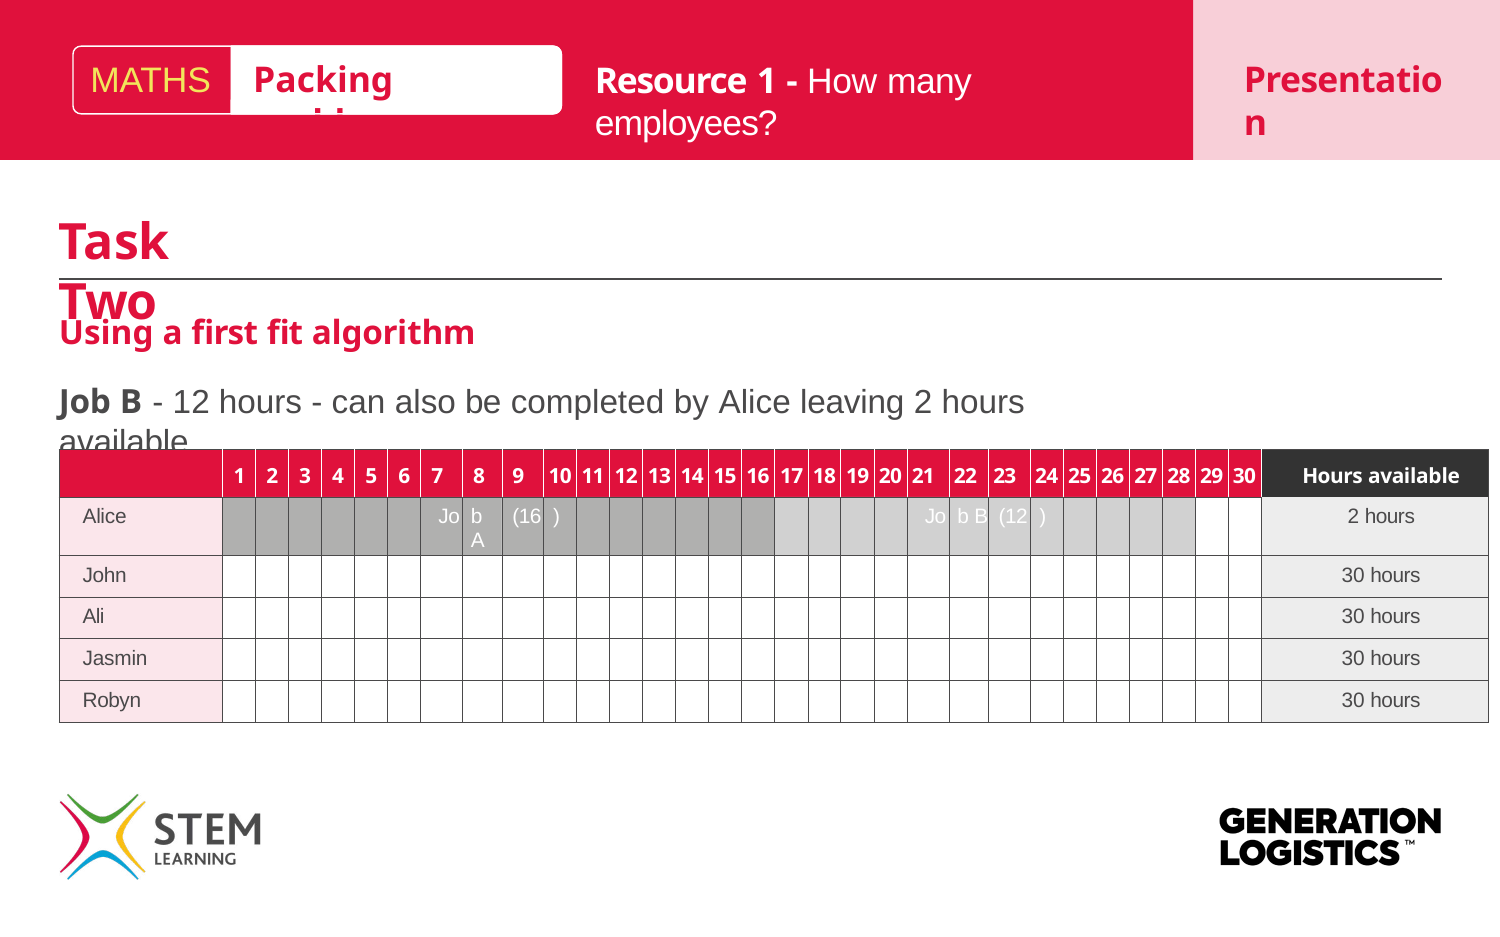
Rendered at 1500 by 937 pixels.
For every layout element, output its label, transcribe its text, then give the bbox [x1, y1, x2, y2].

table_cell [1064, 598, 1096, 638]
table_cell [875, 598, 907, 638]
table_cell [875, 556, 907, 597]
table_cell [421, 639, 462, 680]
table_cell [875, 681, 907, 722]
table_header 18 [809, 450, 840, 497]
table_cell [1163, 681, 1195, 722]
table_header 1 [223, 450, 255, 497]
table_cell [841, 639, 874, 680]
table_cell [1064, 681, 1096, 722]
table_cell b B [950, 498, 988, 555]
table_cell [1097, 598, 1129, 638]
table_cell [577, 556, 609, 597]
table_cell [503, 598, 543, 638]
table_cell [841, 556, 874, 597]
table_cell [610, 498, 642, 555]
table_cell [322, 498, 354, 555]
table_header 12 [610, 450, 642, 497]
table_cell [355, 556, 387, 597]
table_cell [742, 639, 774, 680]
table_cell [742, 598, 774, 638]
table_cell [1163, 639, 1195, 680]
table_cell [709, 556, 741, 597]
table_cell [544, 639, 576, 680]
table_header 27 [1130, 450, 1162, 497]
table_cell [709, 498, 741, 555]
table_cell 30 hours [1262, 639, 1488, 680]
table_cell [775, 598, 808, 638]
table_cell [775, 556, 808, 597]
table_cell [503, 556, 543, 597]
table_cell [1031, 639, 1063, 680]
table_header 5 [355, 450, 387, 497]
table_cell [256, 556, 288, 597]
text_box Presentation [1241, 55, 1450, 143]
table_header 19 [841, 450, 874, 497]
table_cell [908, 639, 949, 680]
table_cell [775, 681, 808, 722]
table_cell [223, 498, 255, 555]
table_cell [388, 598, 420, 638]
table_cell [742, 498, 774, 555]
table_cell [503, 681, 543, 722]
table_cell [256, 639, 288, 680]
table_cell [223, 556, 255, 597]
table_header 8 [463, 450, 502, 497]
table_cell [775, 639, 808, 680]
table_cell [388, 681, 420, 722]
table_cell [355, 639, 387, 680]
table_cell b A [463, 498, 502, 555]
table_cell [841, 498, 874, 555]
table_cell [421, 681, 462, 722]
table_cell [577, 498, 609, 555]
title Resource 1 - How many employees? [592, 55, 1144, 215]
table_header 3 [289, 450, 321, 497]
text_box Packing problems [231, 111, 561, 143]
table_header 28 [1163, 450, 1195, 497]
table_cell [355, 598, 387, 638]
table_cell Jo [421, 498, 462, 555]
table_cell [1196, 681, 1228, 722]
table_header 9 [503, 450, 543, 497]
table_cell [1097, 681, 1129, 722]
table_cell [875, 639, 907, 680]
table_cell [610, 556, 642, 597]
table_cell [1097, 498, 1129, 555]
table_header 26 [1097, 450, 1129, 497]
table_cell [421, 556, 462, 597]
table_header 10 [544, 450, 576, 497]
table_cell [1064, 639, 1096, 680]
table_cell [1031, 598, 1063, 638]
table_cell [1229, 681, 1261, 722]
picture [59, 793, 261, 880]
table_cell [643, 556, 675, 597]
table_header 4 [322, 450, 354, 497]
table_cell Jo [908, 498, 949, 555]
table_cell [643, 639, 675, 680]
table_header 14 [676, 450, 708, 497]
text_box Task Two [56, 207, 272, 309]
table_cell [610, 639, 642, 680]
table_cell [610, 598, 642, 638]
table_cell [1196, 639, 1228, 680]
table_cell [950, 556, 988, 597]
table_cell 2 hours [1262, 497, 1488, 555]
table_cell [709, 639, 741, 680]
table_cell [643, 598, 675, 638]
table_cell [1130, 681, 1162, 722]
table_cell [1064, 498, 1096, 555]
table_cell [676, 639, 708, 680]
table_cell [809, 498, 840, 555]
table_cell [463, 639, 502, 680]
table_cell [1064, 556, 1096, 597]
table_cell 30 hours [1262, 681, 1488, 722]
table_cell [676, 598, 708, 638]
table_cell [950, 681, 988, 722]
table_cell [322, 681, 354, 722]
table_cell [1196, 598, 1228, 638]
table_header 6 [388, 450, 420, 497]
table_cell [223, 681, 255, 722]
table_cell [289, 681, 321, 722]
table_header 29 [1196, 450, 1228, 497]
table_cell [742, 681, 774, 722]
table_cell [989, 681, 1030, 722]
table_cell [322, 639, 354, 680]
table_cell 30 hours [1262, 598, 1488, 638]
table_cell [577, 598, 609, 638]
table_cell [544, 556, 576, 597]
table_cell Alice [60, 498, 222, 555]
text_box [72, 46, 562, 114]
table_header 25 [1064, 450, 1096, 497]
table_cell [908, 598, 949, 638]
table_cell Jasmin [60, 639, 222, 680]
table_header 13 [643, 450, 675, 497]
table_header 7 [421, 450, 462, 497]
table_header 22 [950, 450, 988, 497]
table_cell [1163, 598, 1195, 638]
table_cell [544, 598, 576, 638]
table_cell [775, 498, 808, 555]
table_cell ) [544, 498, 576, 555]
table_cell [742, 556, 774, 597]
text_box Using a first fit algorithm Job B - 12 hours - can also be completed by Alice leaving 2 hours available. [56, 309, 1156, 461]
table_cell [908, 556, 949, 597]
table_cell [950, 598, 988, 638]
table_cell [544, 681, 576, 722]
table_cell ) [1031, 498, 1063, 555]
table_cell [1229, 639, 1261, 680]
table_cell [809, 639, 840, 680]
table_cell [989, 639, 1030, 680]
table_cell 30 hours [1262, 556, 1488, 597]
table_cell John [60, 556, 222, 597]
table_cell [289, 598, 321, 638]
table_cell [355, 498, 387, 555]
table_header 23 [989, 450, 1030, 497]
table_cell [463, 598, 502, 638]
table_cell [1130, 556, 1162, 597]
table_cell [463, 556, 502, 597]
table_cell [289, 639, 321, 680]
table_cell [676, 498, 708, 555]
table_cell [1097, 556, 1129, 597]
table_cell [908, 681, 949, 722]
table_header 20 [875, 450, 907, 497]
table_header Hours available [1262, 450, 1488, 497]
table_cell [1229, 598, 1261, 638]
table_cell [809, 598, 840, 638]
table_cell [1229, 498, 1261, 555]
table_cell [289, 498, 321, 555]
table_header 16 [742, 450, 774, 497]
table_cell [1229, 556, 1261, 597]
table_header 21 [908, 450, 949, 497]
table_cell [989, 598, 1030, 638]
table_cell [1163, 556, 1195, 597]
table_cell [223, 639, 255, 680]
table_cell [289, 556, 321, 597]
table_header 11 [577, 450, 609, 497]
table_cell [1196, 556, 1228, 597]
table_header 24 [1031, 450, 1063, 497]
table_cell [643, 498, 675, 555]
table_cell (16 [503, 498, 543, 555]
table_cell [421, 598, 462, 638]
table_header 30 [1229, 450, 1261, 497]
table_cell [875, 498, 907, 555]
picture [1219, 807, 1441, 866]
table_cell [1130, 598, 1162, 638]
table_cell [841, 598, 874, 638]
table_cell [610, 681, 642, 722]
table_header 15 [709, 450, 741, 497]
table_cell [463, 681, 502, 722]
table_cell [809, 681, 840, 722]
table_cell [388, 639, 420, 680]
table_cell Robyn [60, 681, 222, 722]
table_cell [223, 598, 255, 638]
table_header 2 [256, 450, 288, 497]
table_cell [989, 556, 1030, 597]
table_cell [256, 498, 288, 555]
table_cell [1031, 556, 1063, 597]
table_cell [388, 556, 420, 597]
table_cell [676, 556, 708, 597]
table_cell [709, 598, 741, 638]
table_cell [1031, 681, 1063, 722]
table_header [60, 450, 222, 497]
table_cell [1163, 498, 1195, 555]
table_cell [1196, 498, 1228, 555]
table_cell [1097, 639, 1129, 680]
table_header 17 [775, 450, 808, 497]
table_cell [577, 639, 609, 680]
table_cell [388, 498, 420, 555]
table_cell [643, 681, 675, 722]
table_cell [322, 598, 354, 638]
table_cell [577, 681, 609, 722]
table_cell [841, 681, 874, 722]
table_cell Ali [60, 598, 222, 638]
table_cell [256, 681, 288, 722]
table_cell [503, 639, 543, 680]
table_cell [322, 556, 354, 597]
table_cell [355, 681, 387, 722]
table_cell [950, 639, 988, 680]
table_cell [709, 681, 741, 722]
table_cell [1130, 498, 1162, 555]
table_cell [256, 598, 288, 638]
table_cell (12 [989, 498, 1030, 555]
table_cell [809, 556, 840, 597]
table_cell [1130, 639, 1162, 680]
table_cell [676, 681, 708, 722]
